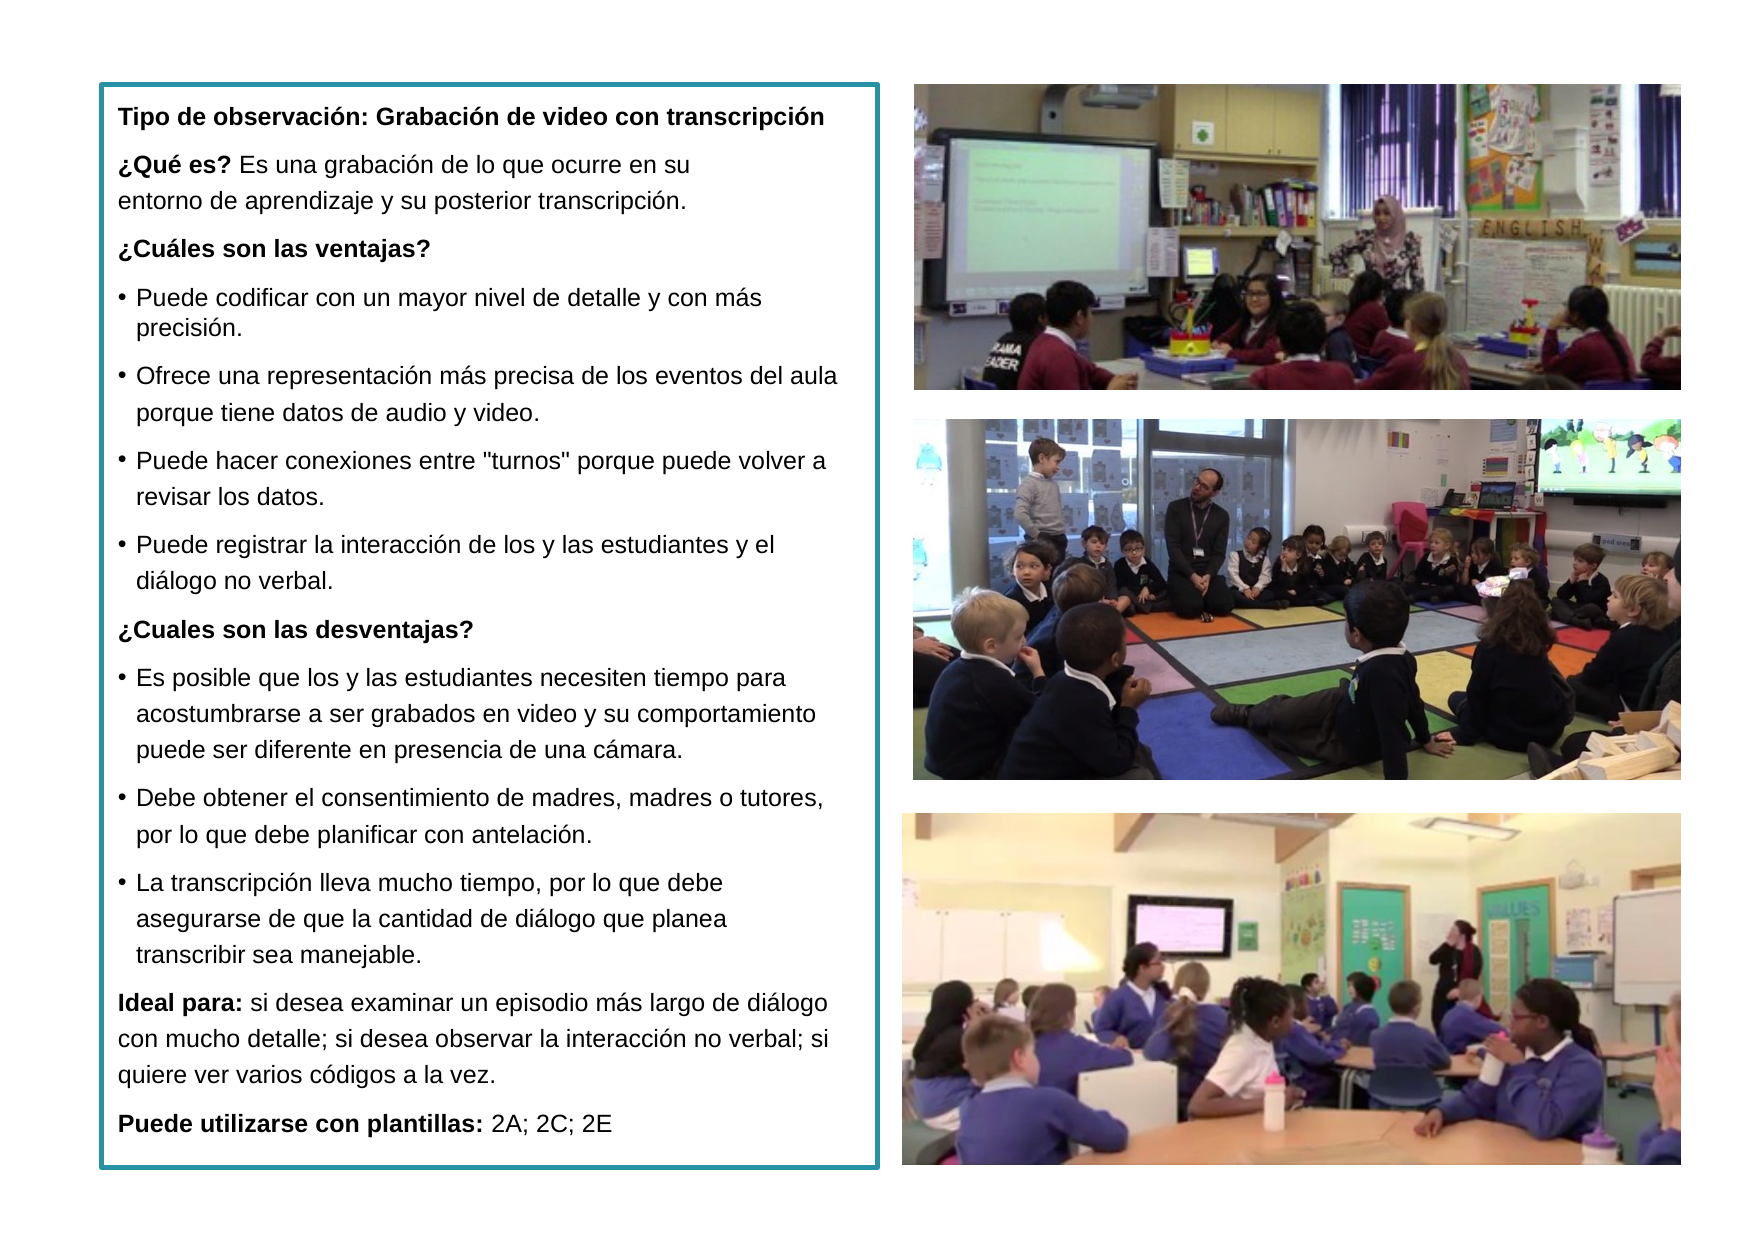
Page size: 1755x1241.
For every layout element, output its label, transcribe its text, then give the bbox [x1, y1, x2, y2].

text_box Tipo de observación: Grabación de video con transcripción ¿Qué es? Es una grabación de lo que ocurre en su entorno de aprendizaje y su posterior transcripción. ¿Cuáles son las ventajas? Puede codificar con un mayor nivel de detalle y con más precisión. Ofrece una representación más precisa de los eventos del aula porque tiene datos de audio y video. Puede hacer conexiones entre "turnos" porque puede volver a revisar los datos. Puede registrar la interacción de los y las estudiantes y el diálogo no verbal. ¿Cuales son las desventajas? Es posible que los y las estudiantes necesiten tiempo para acostumbrarse a ser grabados en video y su comportamiento puede ser diferente en presencia de una cámara. Debe obtener el consentimiento de madres, madres o tutores, por lo que debe planificar con antelación. La transcripción lleva mucho tiempo, por lo que debe asegurarse de que la cantidad de diálogo que planea transcribir sea manejable. Ideal para: si desea examinar un episodio más largo de diálogo con mucho detalle; si desea observar la interacción no verbal; si quiere ver varios códigos a la vez. Puede utilizarse con plantillas: 2A; 2C; 2E [115, 97, 852, 1138]
picture [901, 813, 1681, 1165]
text_box [101, 84, 878, 1168]
picture [913, 84, 1681, 390]
picture [913, 419, 1681, 780]
